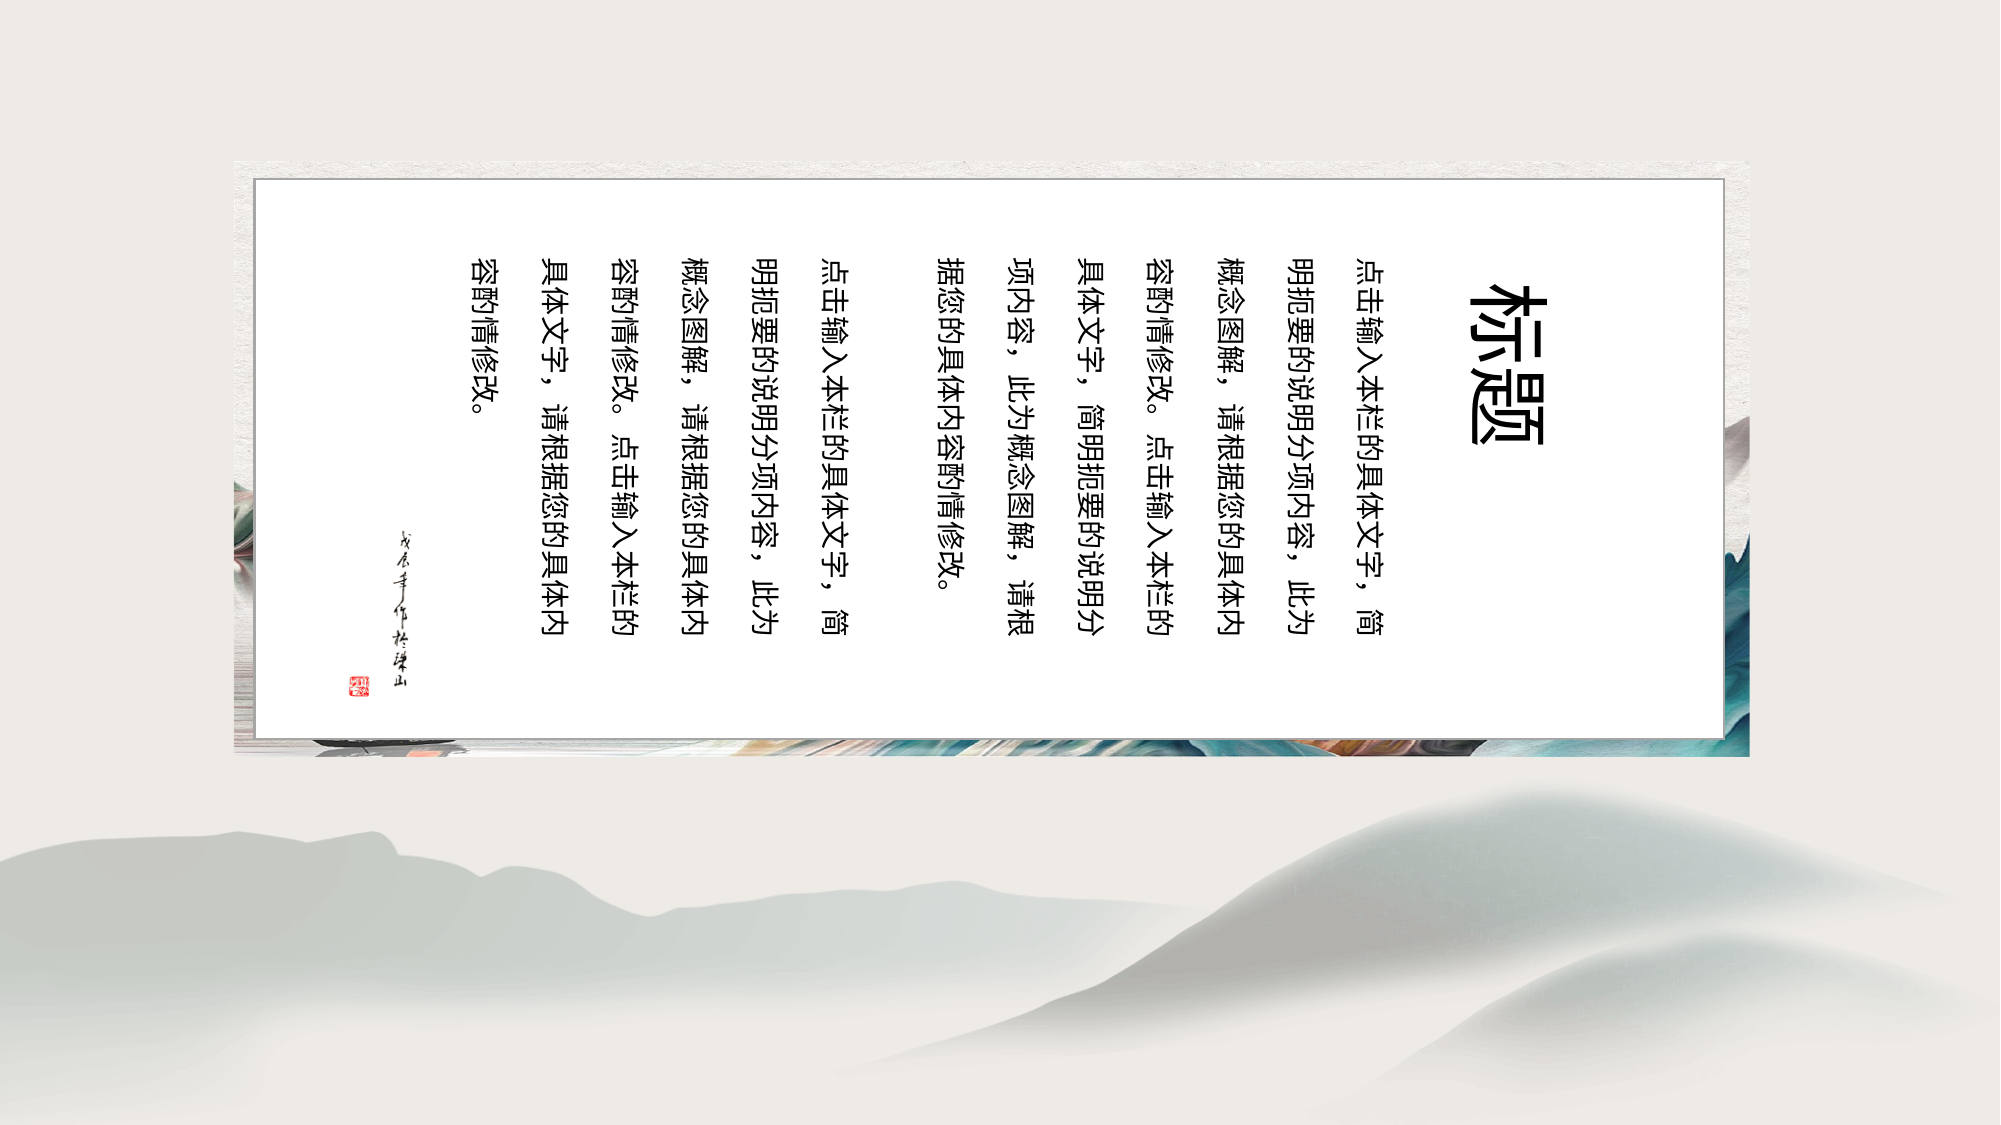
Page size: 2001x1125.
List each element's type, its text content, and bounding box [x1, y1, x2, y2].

text_box 标题 [1437, 267, 1569, 611]
text_box 点击输入本栏的具体文字，简明扼要的说明分项内容，此为概念图解，请根据您的具体内容酌情修改。点击输入本栏的具体文字，请根据您的具体内容酌情修改。 [441, 242, 896, 637]
picture [0, 515, 2000, 1125]
text_box 点击输入本栏的具体文字，简明扼要的说明分项内容，此为概念图解，请根据您的具体内容酌情修改。点击输入本栏的具体文字，简明扼要的说明分项内容，此为概念图解，请根据您的具体内容酌情修改。 [906, 242, 1432, 637]
text_box [253, 178, 1725, 637]
text_box [233, 161, 1751, 637]
